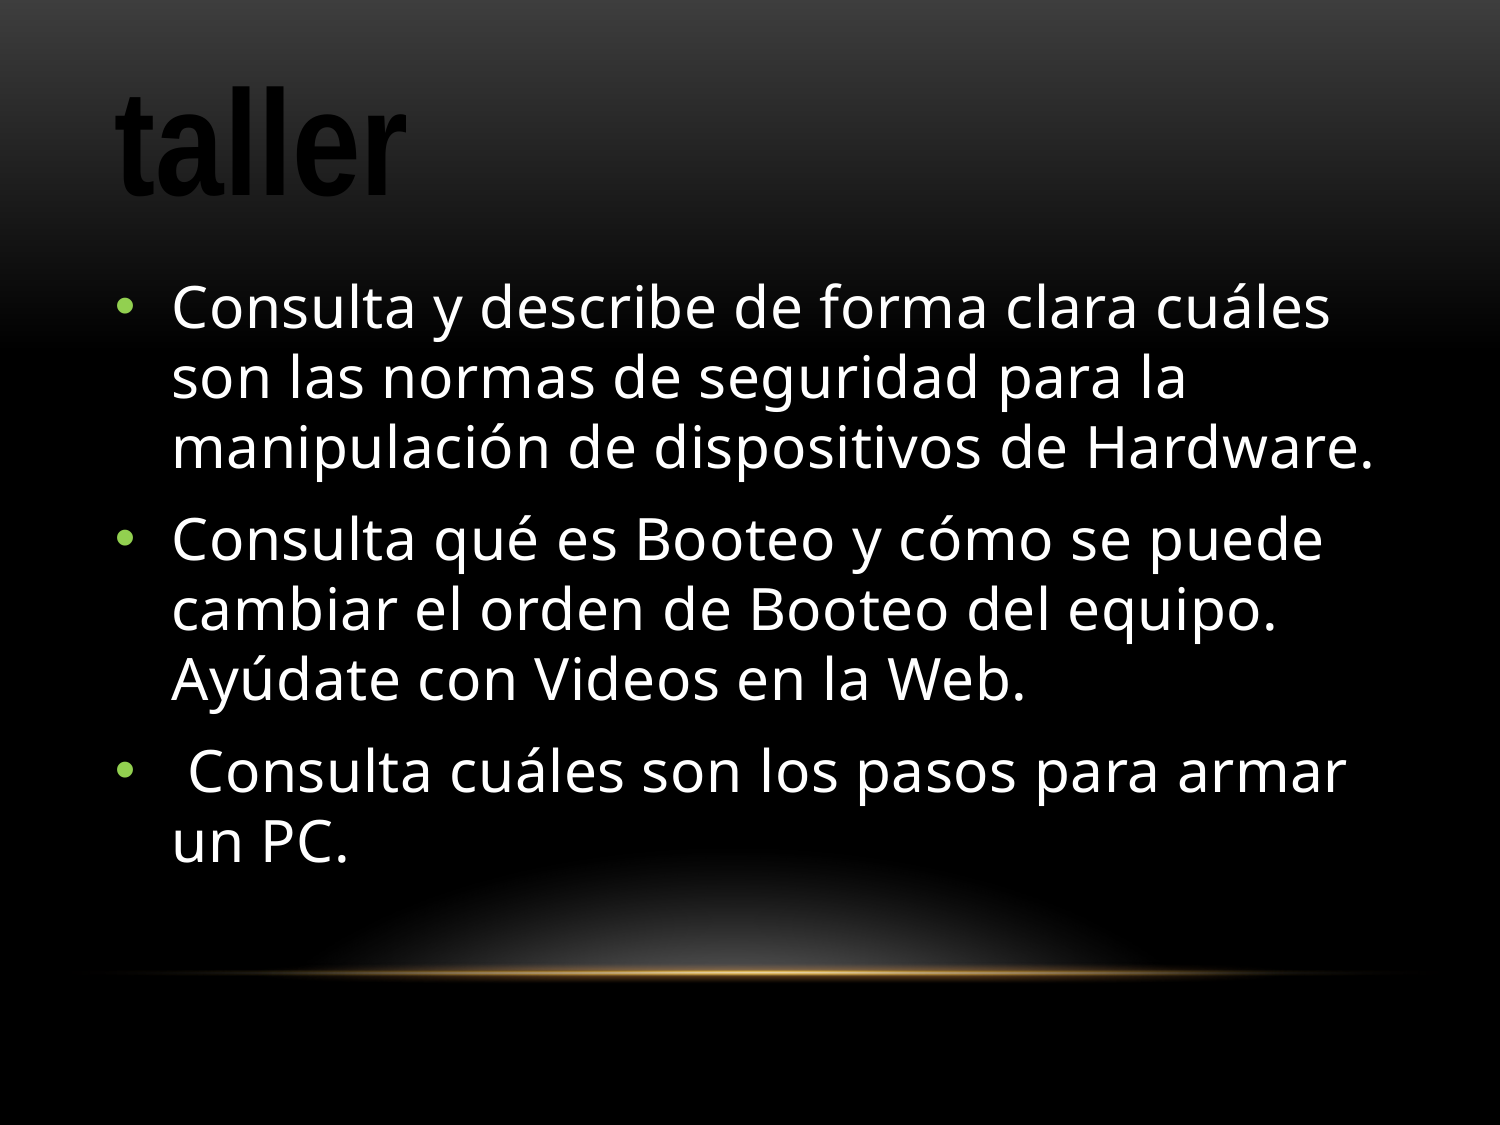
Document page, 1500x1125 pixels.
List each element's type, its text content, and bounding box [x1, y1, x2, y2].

list Consulta y describe de forma clara cuáles son las normas de seguridad para la manipulación de dispositivos de Hardware. Consulta qué es Booteo y cómo se puede cambiar el orden de Booteo del equipo. Ayúdate con Videos en la Web. Consulta cuáles son los pasos para armar un PC. [99, 262, 1400, 938]
title taller [99, 45, 1400, 233]
picture [0, 0, 1500, 1125]
